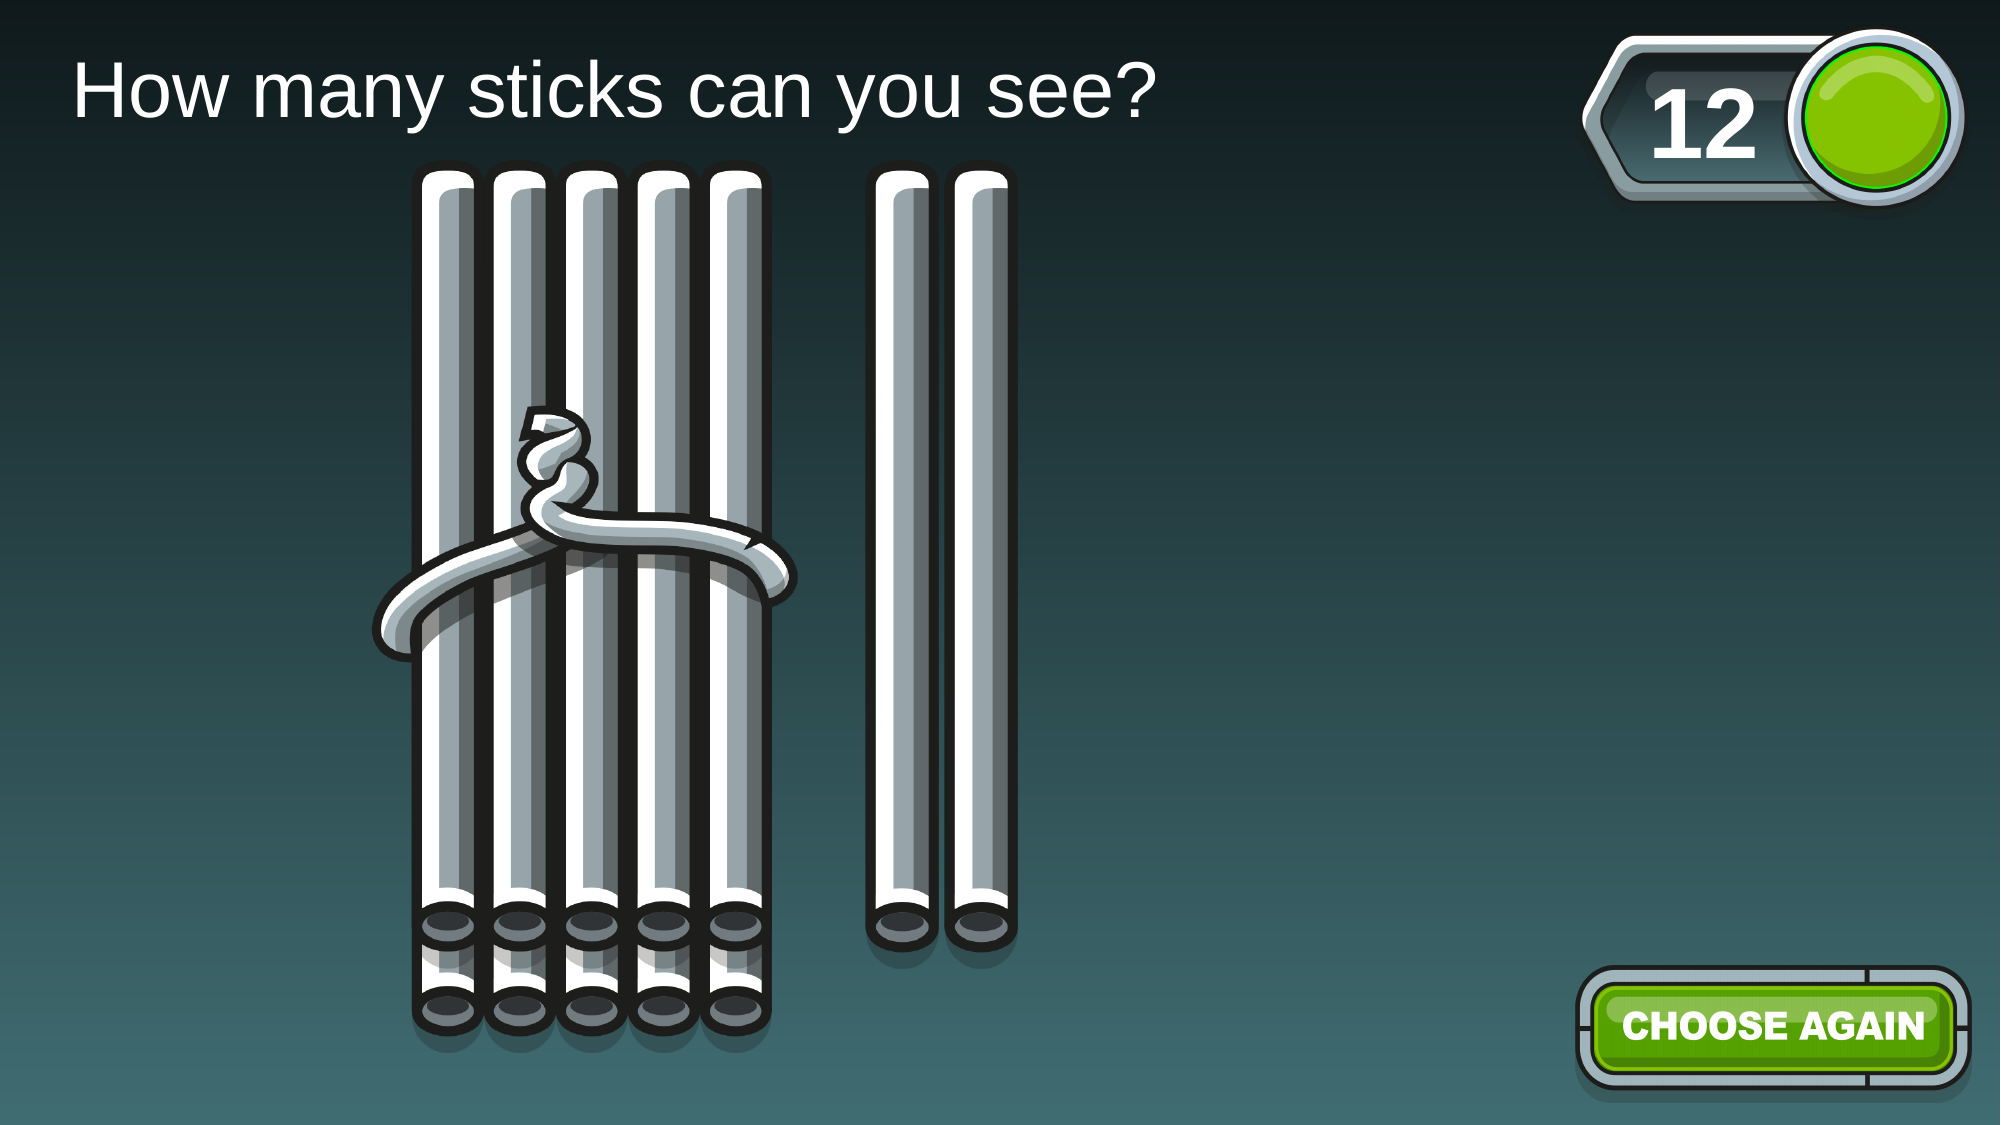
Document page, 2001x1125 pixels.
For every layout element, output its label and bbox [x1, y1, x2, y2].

picture [371, 160, 798, 1053]
text_box [55, 30, 1252, 161]
picture [1575, 25, 1971, 221]
picture [944, 160, 1018, 970]
picture [865, 160, 939, 970]
picture [1575, 965, 1972, 1104]
